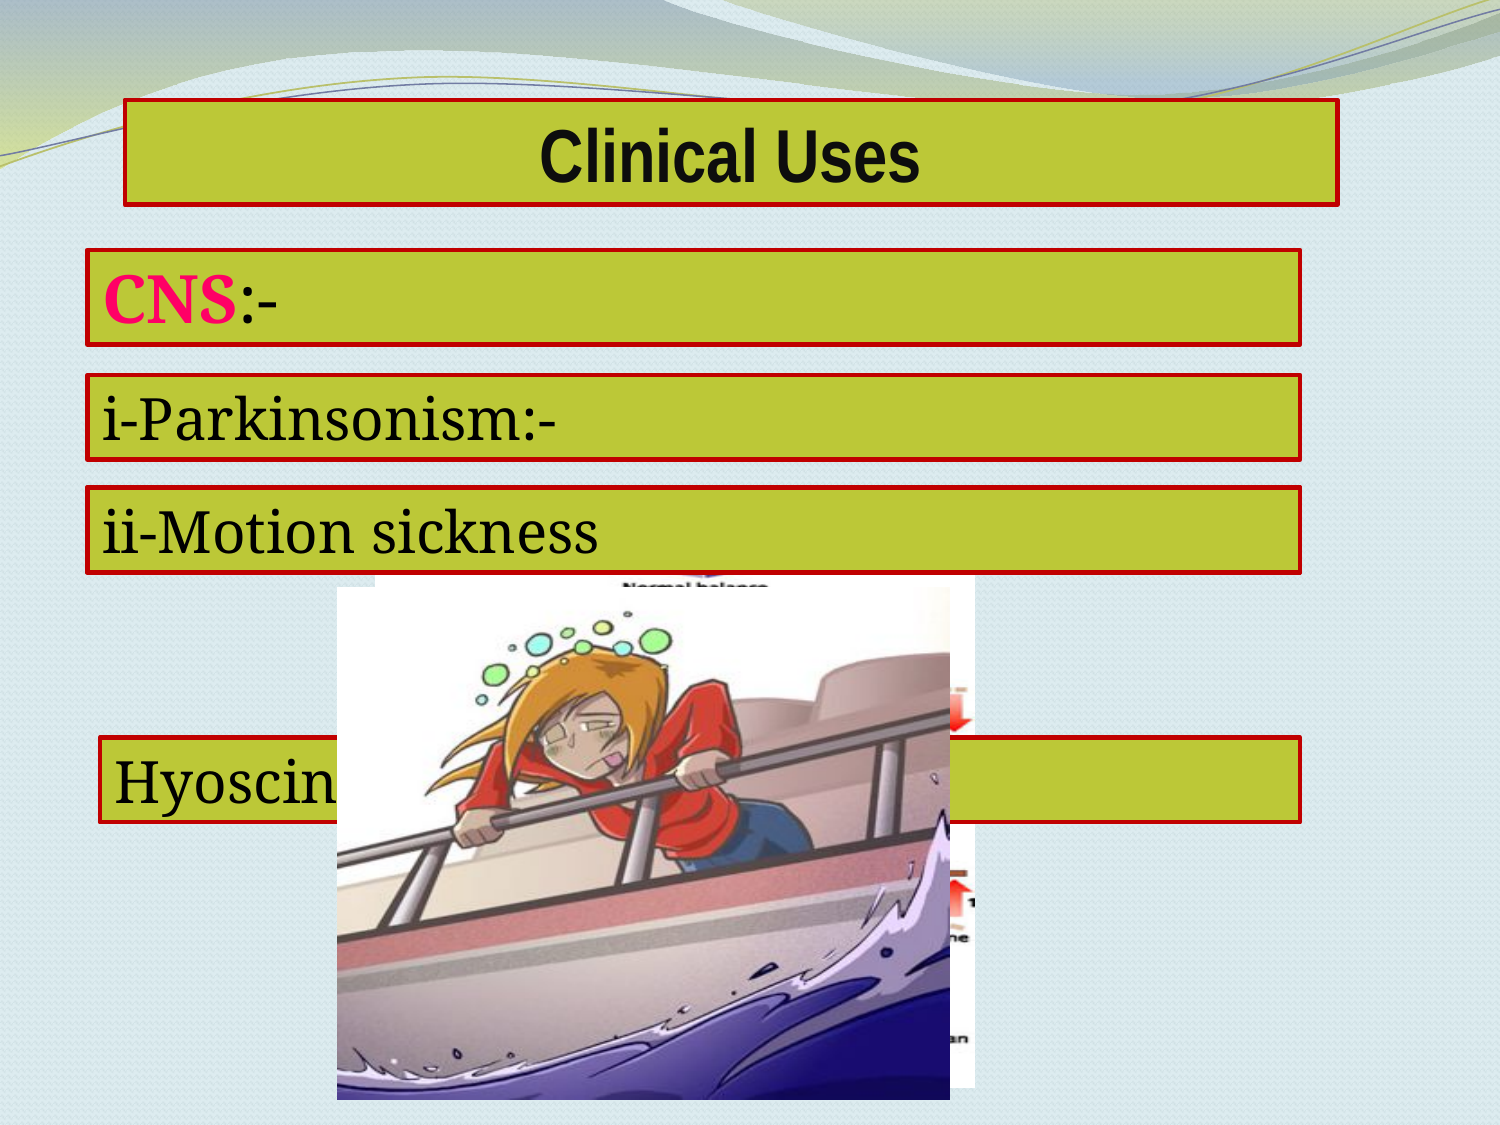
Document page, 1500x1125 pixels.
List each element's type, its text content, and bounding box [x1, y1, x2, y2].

text_box ii-Motion sickness [87, 487, 374, 573]
text_box ii-Motion sickness [976, 487, 1300, 573]
text_box i-Parkinsonism:- [87, 375, 1300, 460]
text_box Hyoscine [981, 737, 1300, 823]
text_box CNS:- [87, 249, 1300, 345]
text_box Hyoscine [99, 737, 330, 823]
text_box Clinical Uses [124, 99, 1338, 205]
picture [337, 487, 976, 1101]
